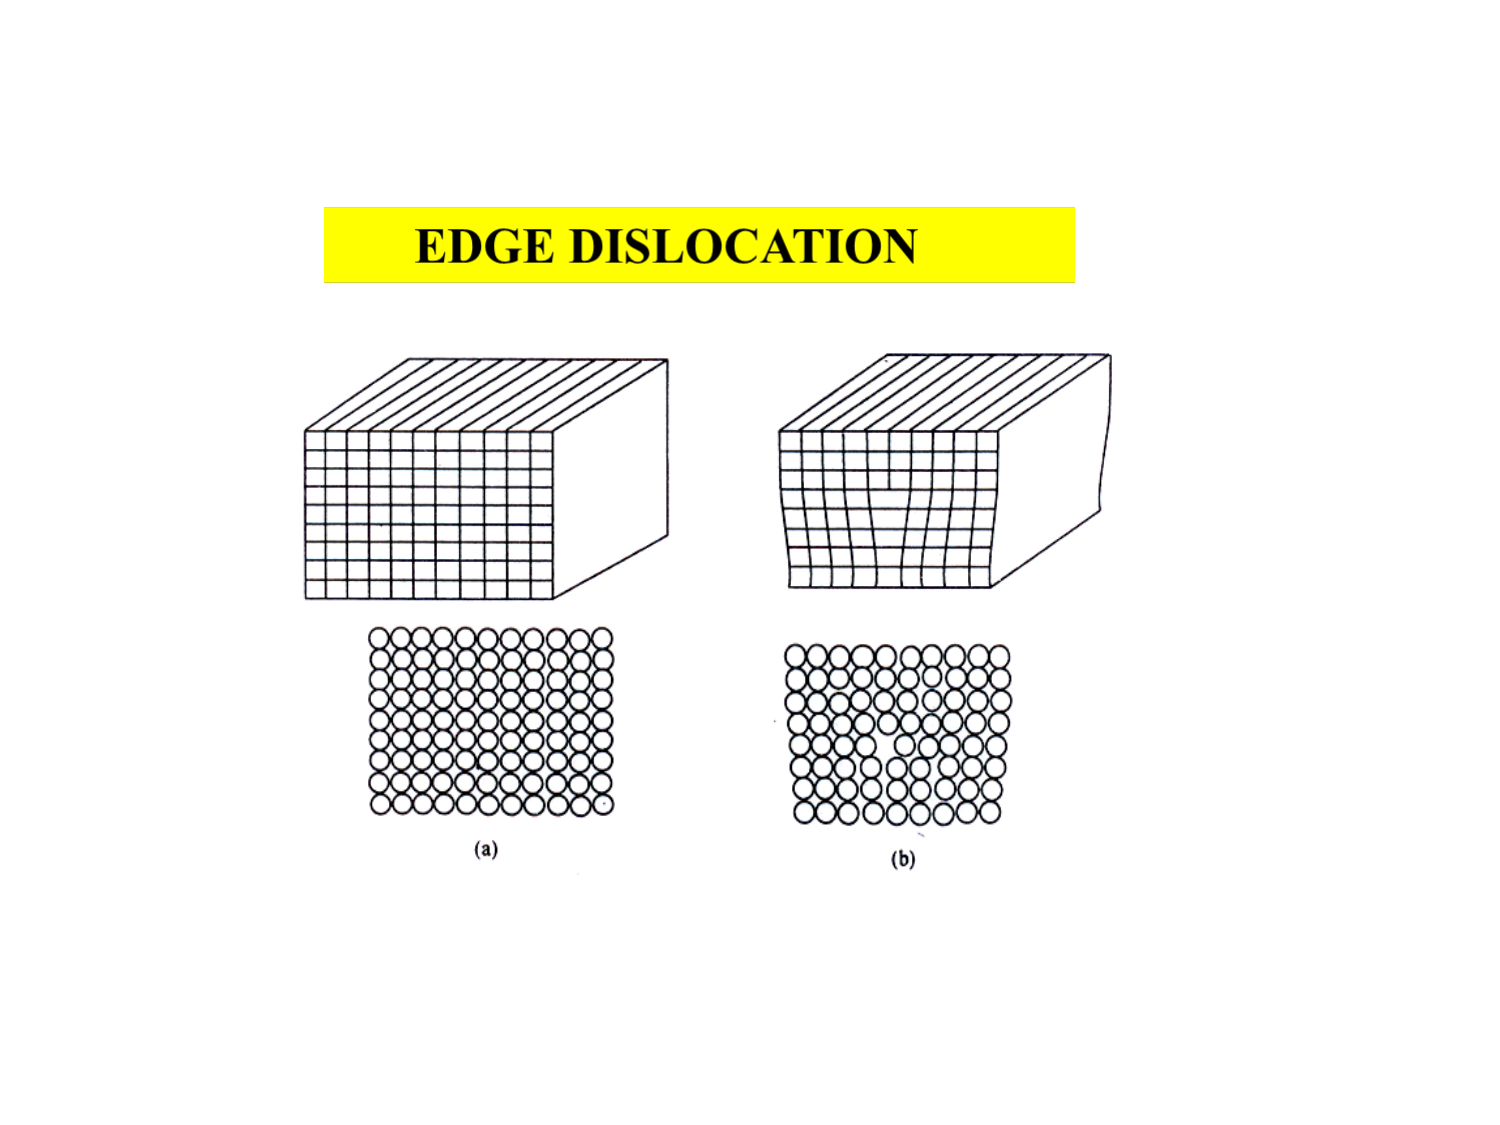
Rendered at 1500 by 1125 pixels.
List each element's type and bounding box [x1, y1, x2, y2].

picture [324, 199, 1076, 306]
text_box [287, 324, 1138, 888]
